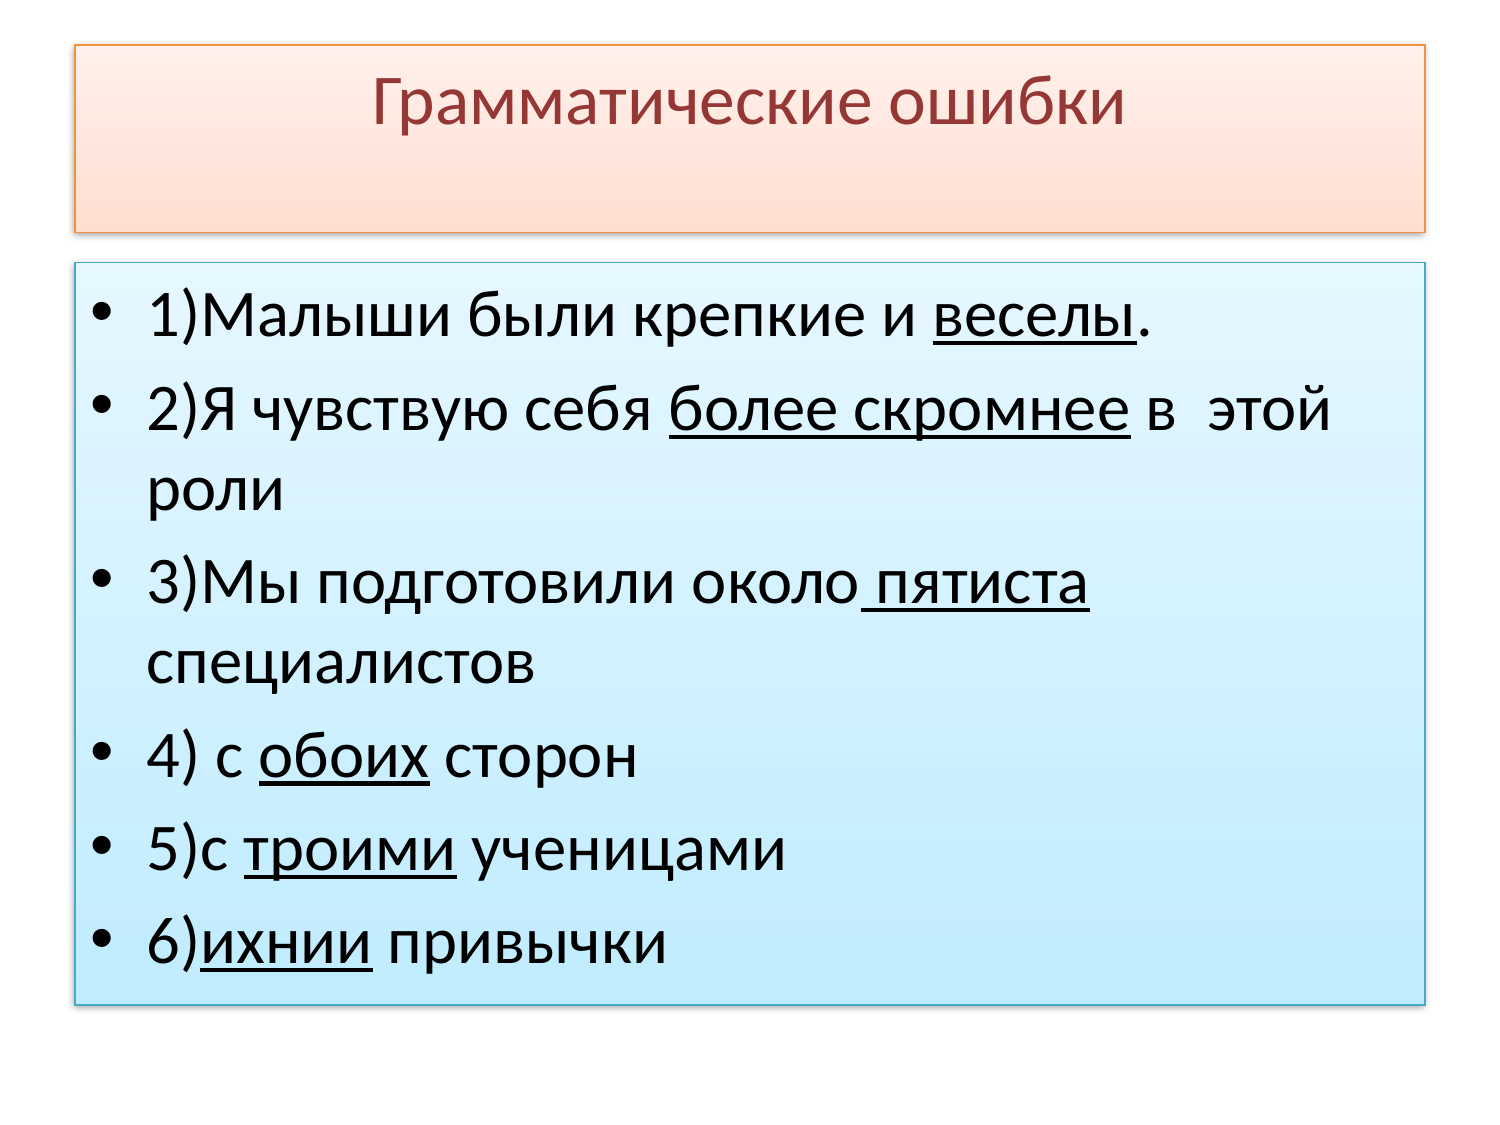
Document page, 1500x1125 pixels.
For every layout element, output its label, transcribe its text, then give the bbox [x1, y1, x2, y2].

title Грамматические ошибки [74, 44, 1426, 233]
list 1)Малыши были крепкие и веселы. 2)Я чувствую себя более скромнее в этой роли 3)Мы подготовили около пятиста специалистов 4) с обоих сторон 5)с троими ученицами 6)ихнии привычки [74, 262, 1426, 1006]
